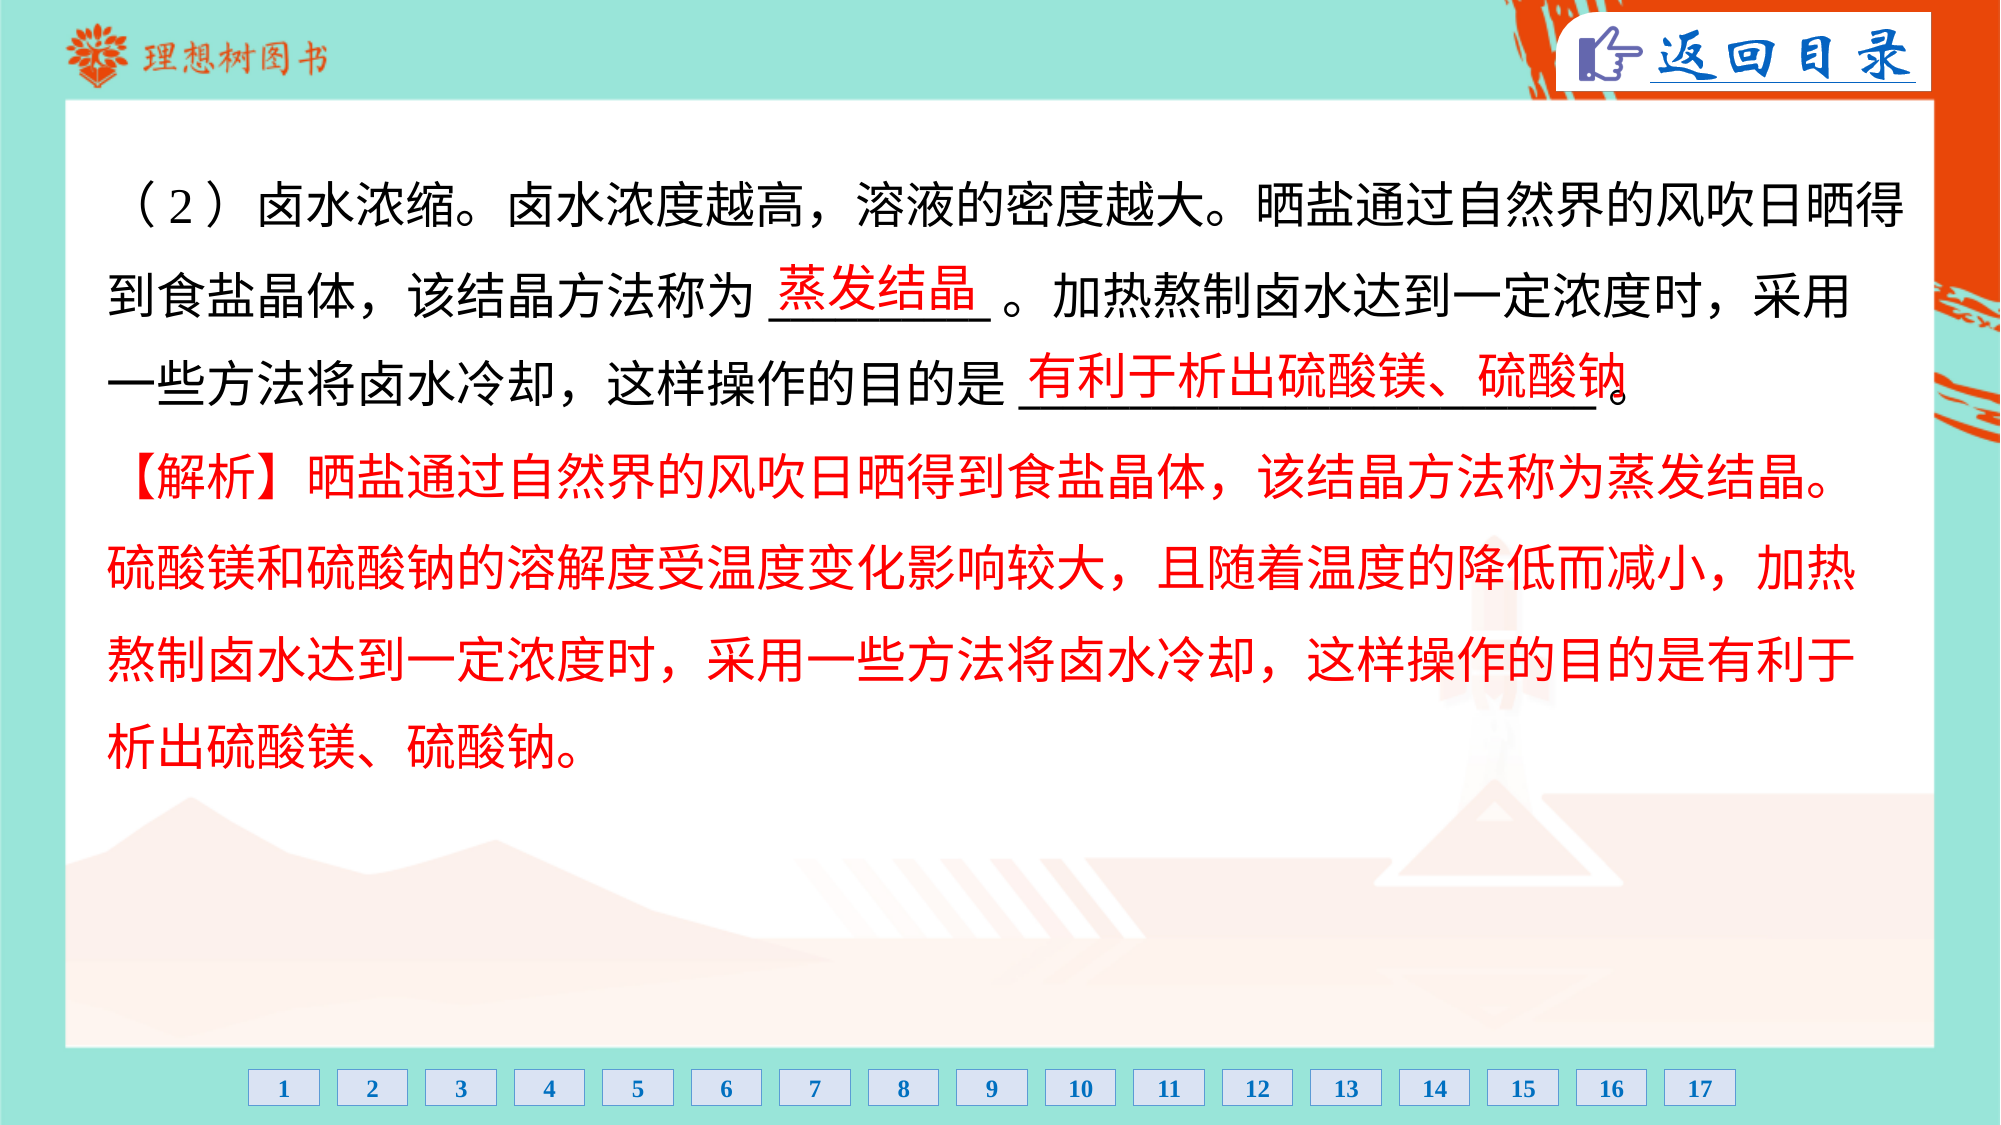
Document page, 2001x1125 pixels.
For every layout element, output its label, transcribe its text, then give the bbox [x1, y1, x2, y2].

text_box 有利于析出硫酸镁、硫酸钠 [1009, 316, 1646, 395]
text_box （2）卤水浓缩。卤水浓度越高，溶液的密度越大。晒盐通过自然界的风吹日晒得 到食盐晶体，该结晶方法称为__________。加热熬制卤水达到一定浓度时，采用 一些方法将卤水冷却，这样操作的目的是__________________________。 [106, 141, 1895, 403]
picture [0, 0, 2000, 1125]
text_box 蒸发结晶 [759, 228, 996, 307]
text_box 【解析】晒盐通过自然界的风吹日晒得到食盐晶体，该结晶方法称为蒸发结晶。 硫酸镁和硫酸钠的溶解度受温度变化影响较大，且随着温度的降低而减小，加热 熬制卤水达到一定浓度时，采用一些方法将卤水冷却，这样操作的目的是有利于 析出硫酸镁、硫酸钠。 [106, 413, 1895, 767]
